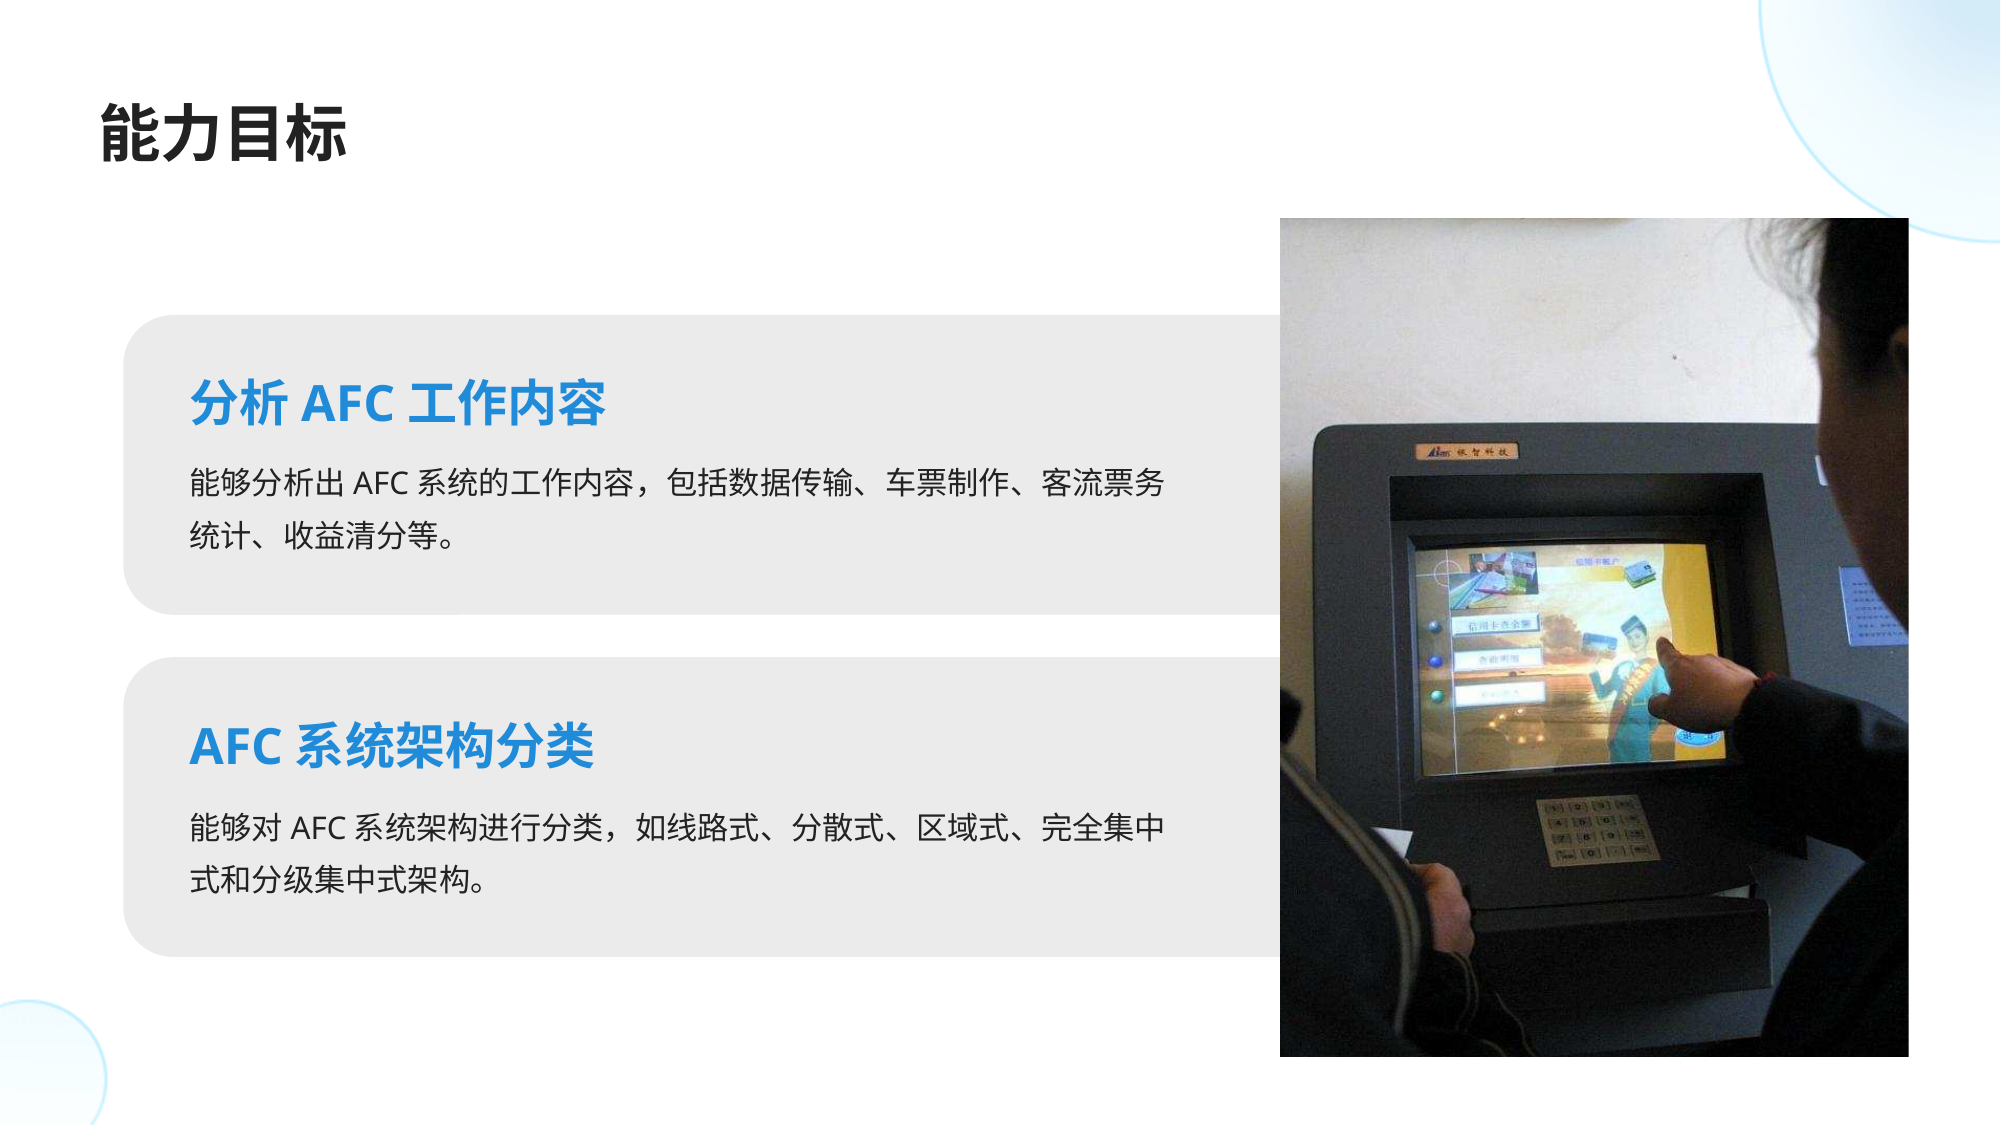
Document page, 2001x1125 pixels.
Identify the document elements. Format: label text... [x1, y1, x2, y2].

picture [0, 0, 2001, 1125]
text_box 分析AFC工作内容 [169, 342, 1193, 428]
text_box [123, 314, 1274, 615]
text_box 能够分析出AFC系统的工作内容，包括数据传输、车票制作、客流票务统计、收益清分等。 [169, 428, 1193, 584]
text_box AFC系统架构分类 [169, 686, 1193, 773]
text_box 能够对AFC系统架构进行分类，如线路式、分散式、区域式、完全集中式和分级集中式架构。 [169, 773, 1193, 927]
text_box [123, 657, 1274, 957]
text_box 能力目标 [78, 43, 1922, 189]
